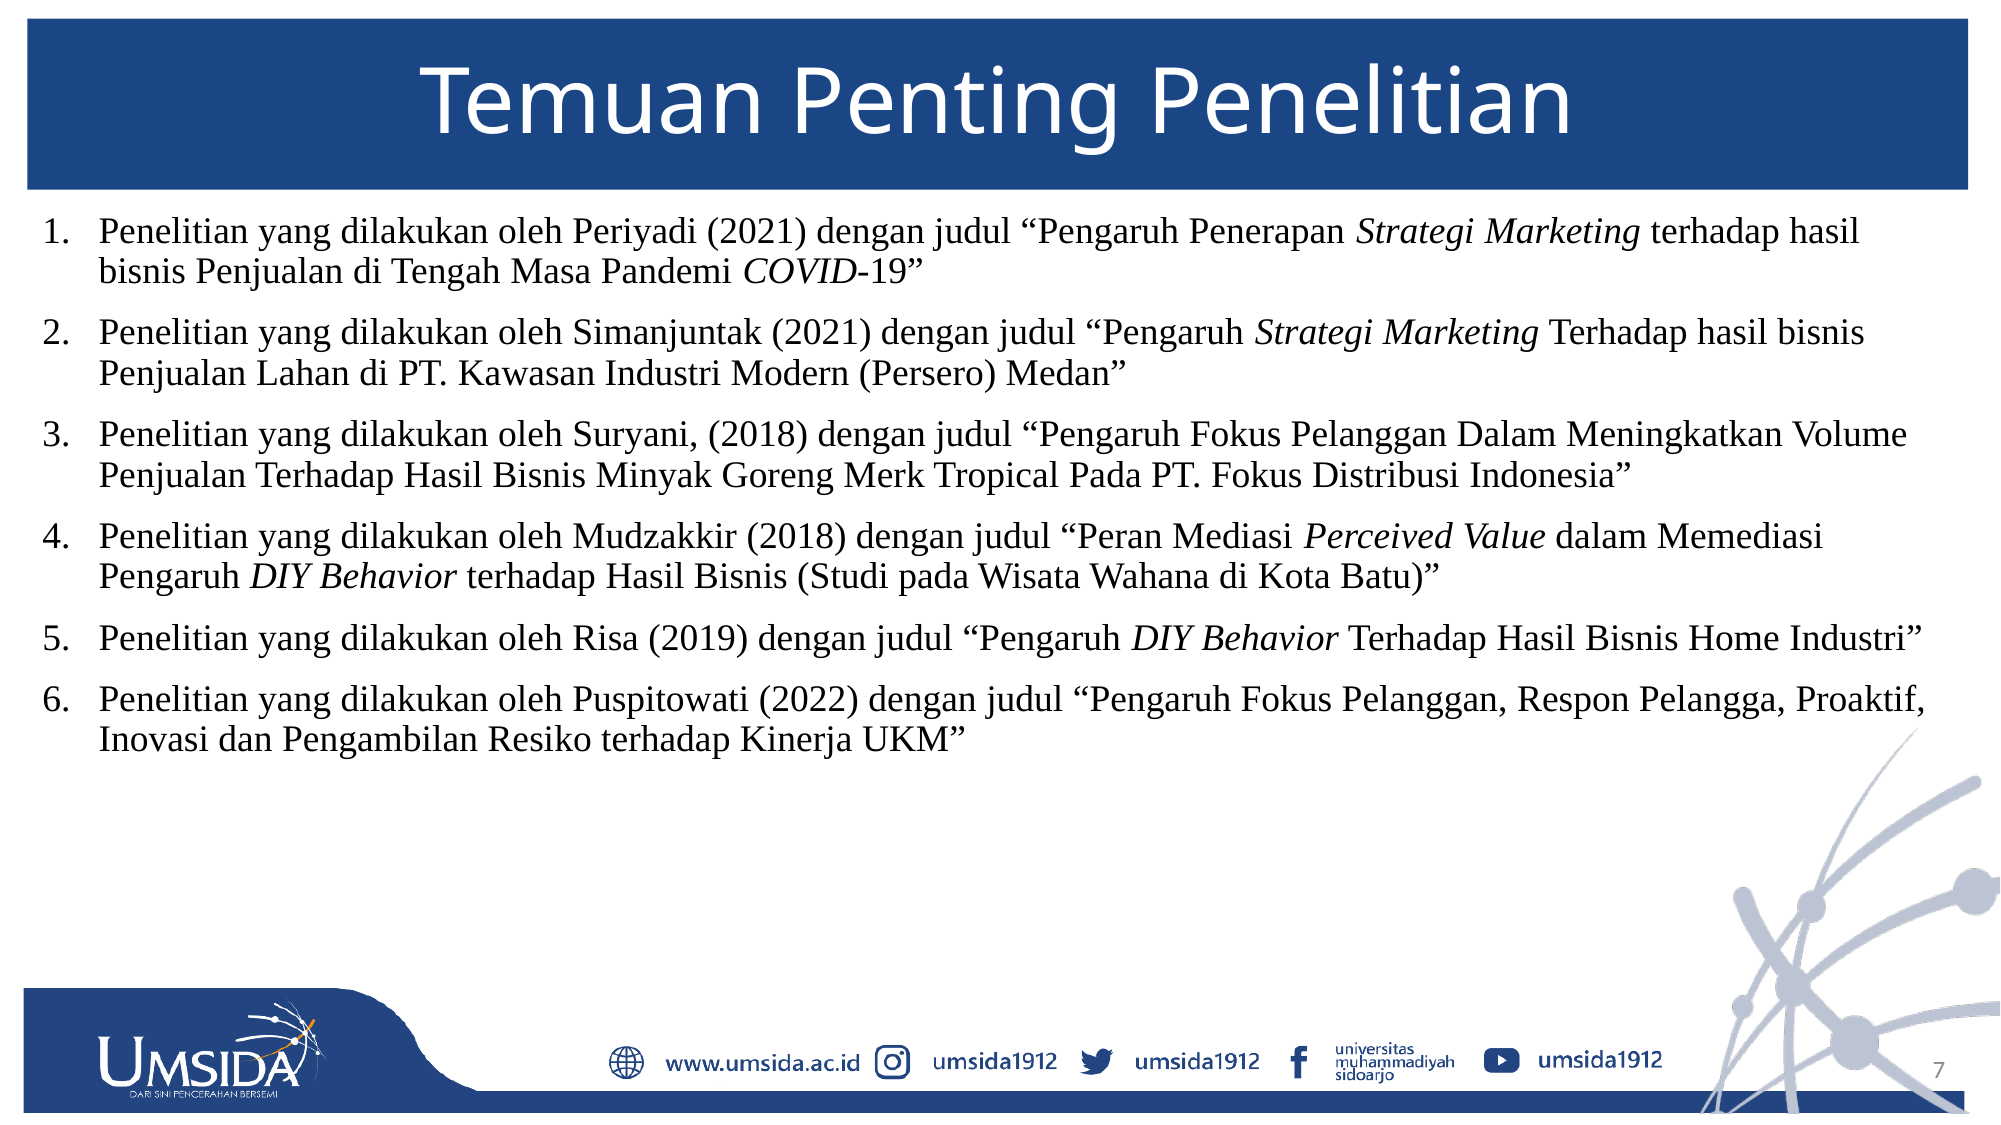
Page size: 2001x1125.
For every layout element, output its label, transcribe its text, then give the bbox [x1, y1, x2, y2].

list Penelitian yang dilakukan oleh Periyadi (2021) dengan judul “Pengaruh Penerapan Strategi Marketing terhadap hasil bisnis Penjualan di Tengah Masa Pandemi COVID-19” Penelitian yang dilakukan oleh Simanjuntak (2021) dengan judul “Pengaruh Strategi Marketing Terhadap hasil bisnis Penjualan Lahan di PT. Kawasan Industri Modern (Persero) Medan” Penelitian yang dilakukan oleh Suryani, (2018) dengan judul “Pengaruh Fokus Pelanggan Dalam Meningkatkan Volume Penjualan Terhadap Hasil Bisnis Minyak Goreng Merk Tropical Pada PT. Fokus Distribusi Indonesia” Penelitian yang dilakukan oleh Mudzakkir (2018) dengan judul “Peran Mediasi Perceived Value dalam Memediasi Pengaruh DIY Behavior terhadap Hasil Bisnis (Studi pada Wisata Wahana di Kota Batu)” Penelitian yang dilakukan oleh Risa (2019) dengan judul “Pengaruh DIY Behavior Terhadap Hasil Bisnis Home Industri” Penelitian yang dilakukan oleh Puspitowati (2022) dengan judul “Pengaruh Fokus Pelanggan, Respon Pelangga, Proaktif, Inovasi dan Pengambilan Resiko terhadap Kinerja UKM” [27, 203, 1969, 1039]
title Temuan Penting Penelitian [27, 18, 1969, 190]
picture [23, 51, 2001, 1114]
